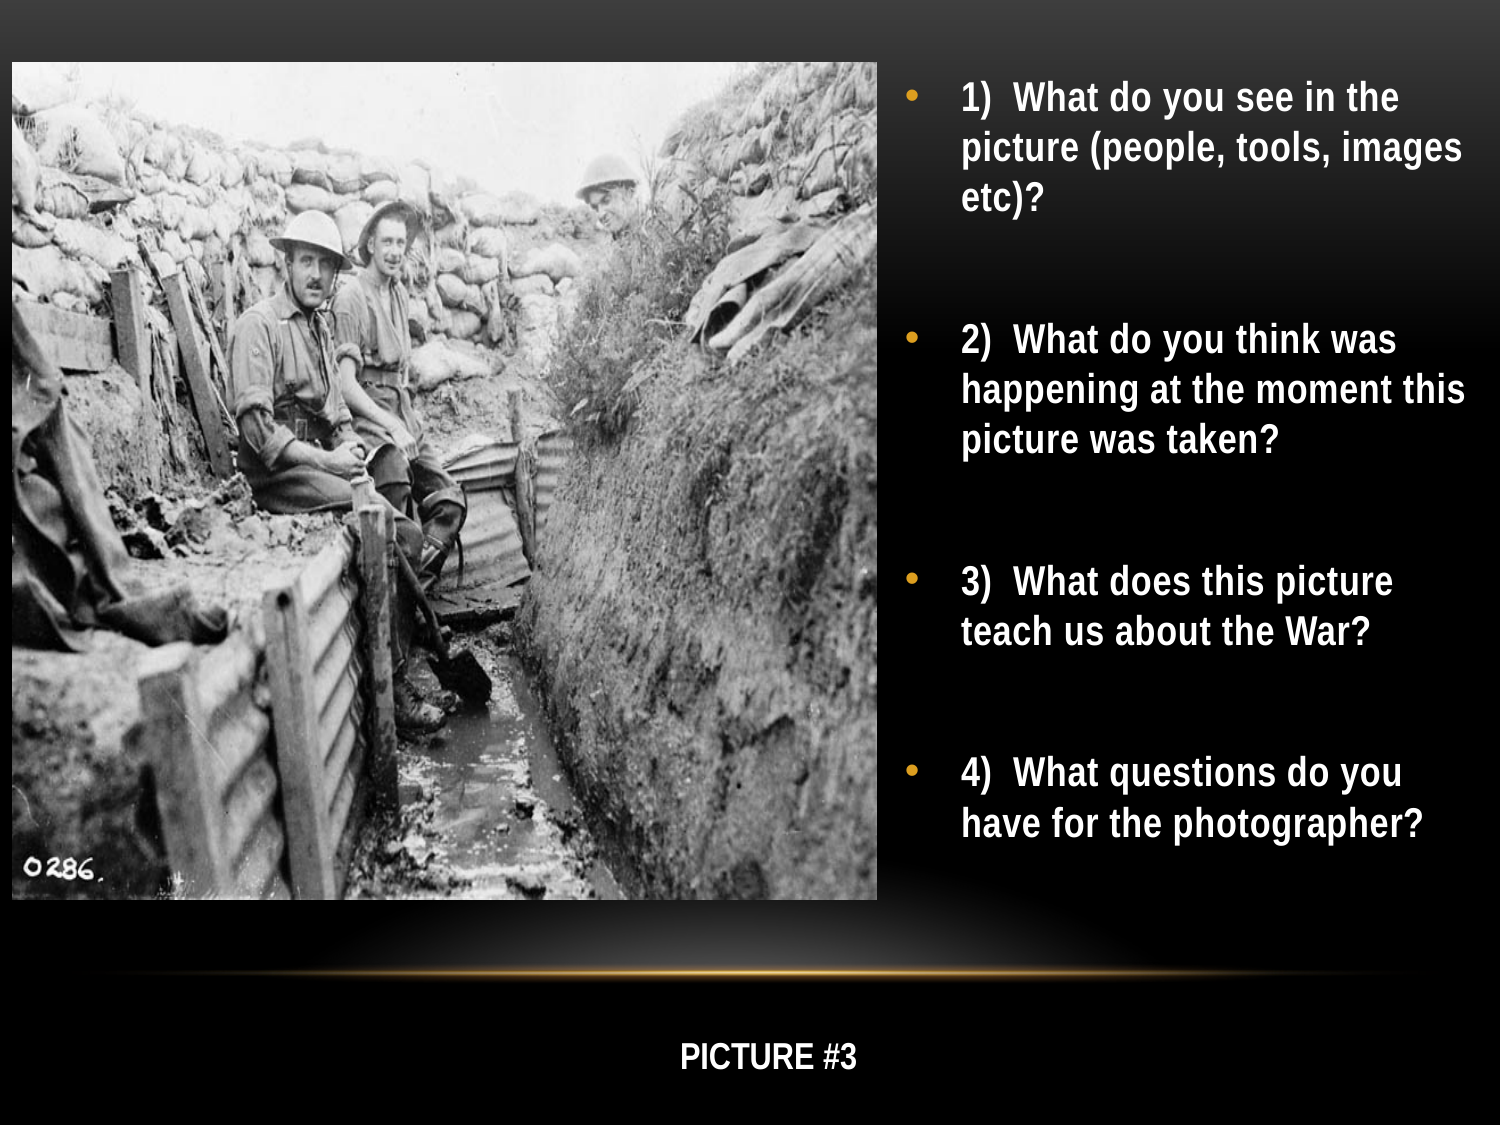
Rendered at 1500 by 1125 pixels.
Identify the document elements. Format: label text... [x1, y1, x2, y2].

text_box PICTURE #3 [387, 1024, 1150, 1085]
list 1) What do you see in the picture (people, tools, images etc)? 2) What do you think was happening at the moment this picture was taken? 3) What does this picture teach us about the War? 4) What questions do you have for the photographer? [889, 62, 1500, 738]
picture [0, 0, 1500, 1125]
